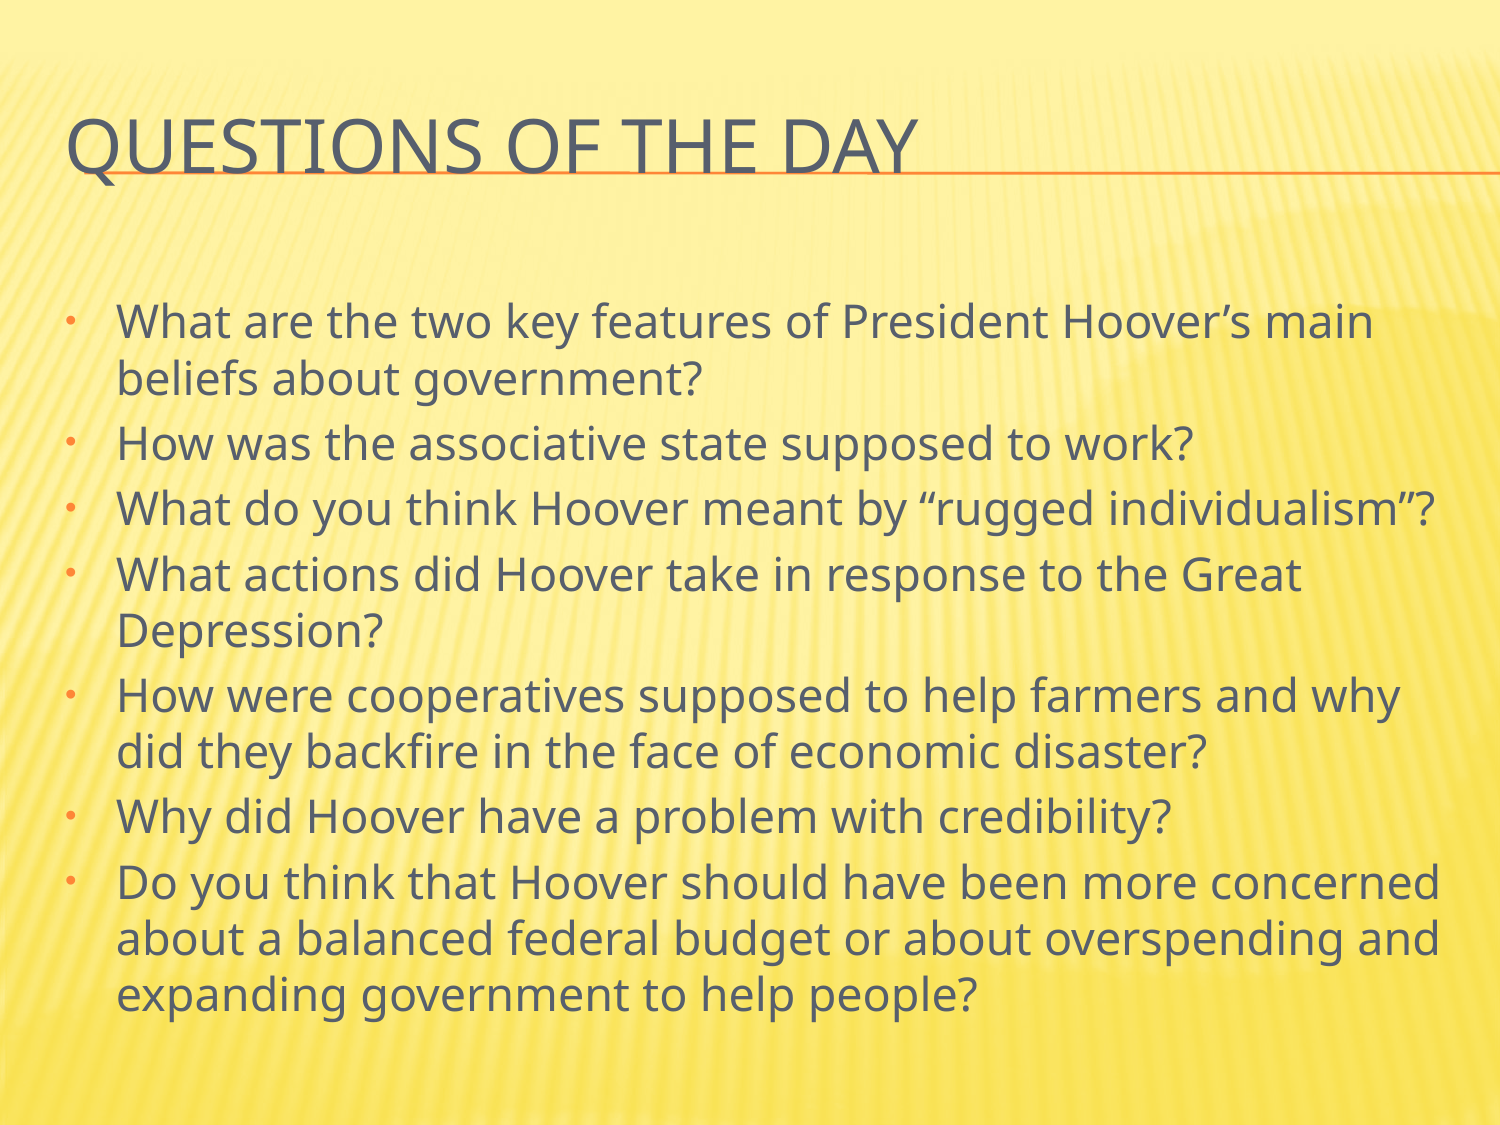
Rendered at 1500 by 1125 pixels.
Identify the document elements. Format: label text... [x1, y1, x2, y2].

title Questions of the Day [50, 75, 1475, 213]
list What are the two key features of President Hoover’s main beliefs about government? How was the associative state supposed to work? What do you think Hoover meant by “rugged individualism”? What actions did Hoover take in response to the Great Depression? How were cooperatives supposed to help farmers and why did they backfire in the face of economic disaster? Why did Hoover have a problem with credibility? Do you think that Hoover should have been more concerned about a balanced federal budget or about overspending and expanding government to help people? [49, 284, 1463, 1076]
